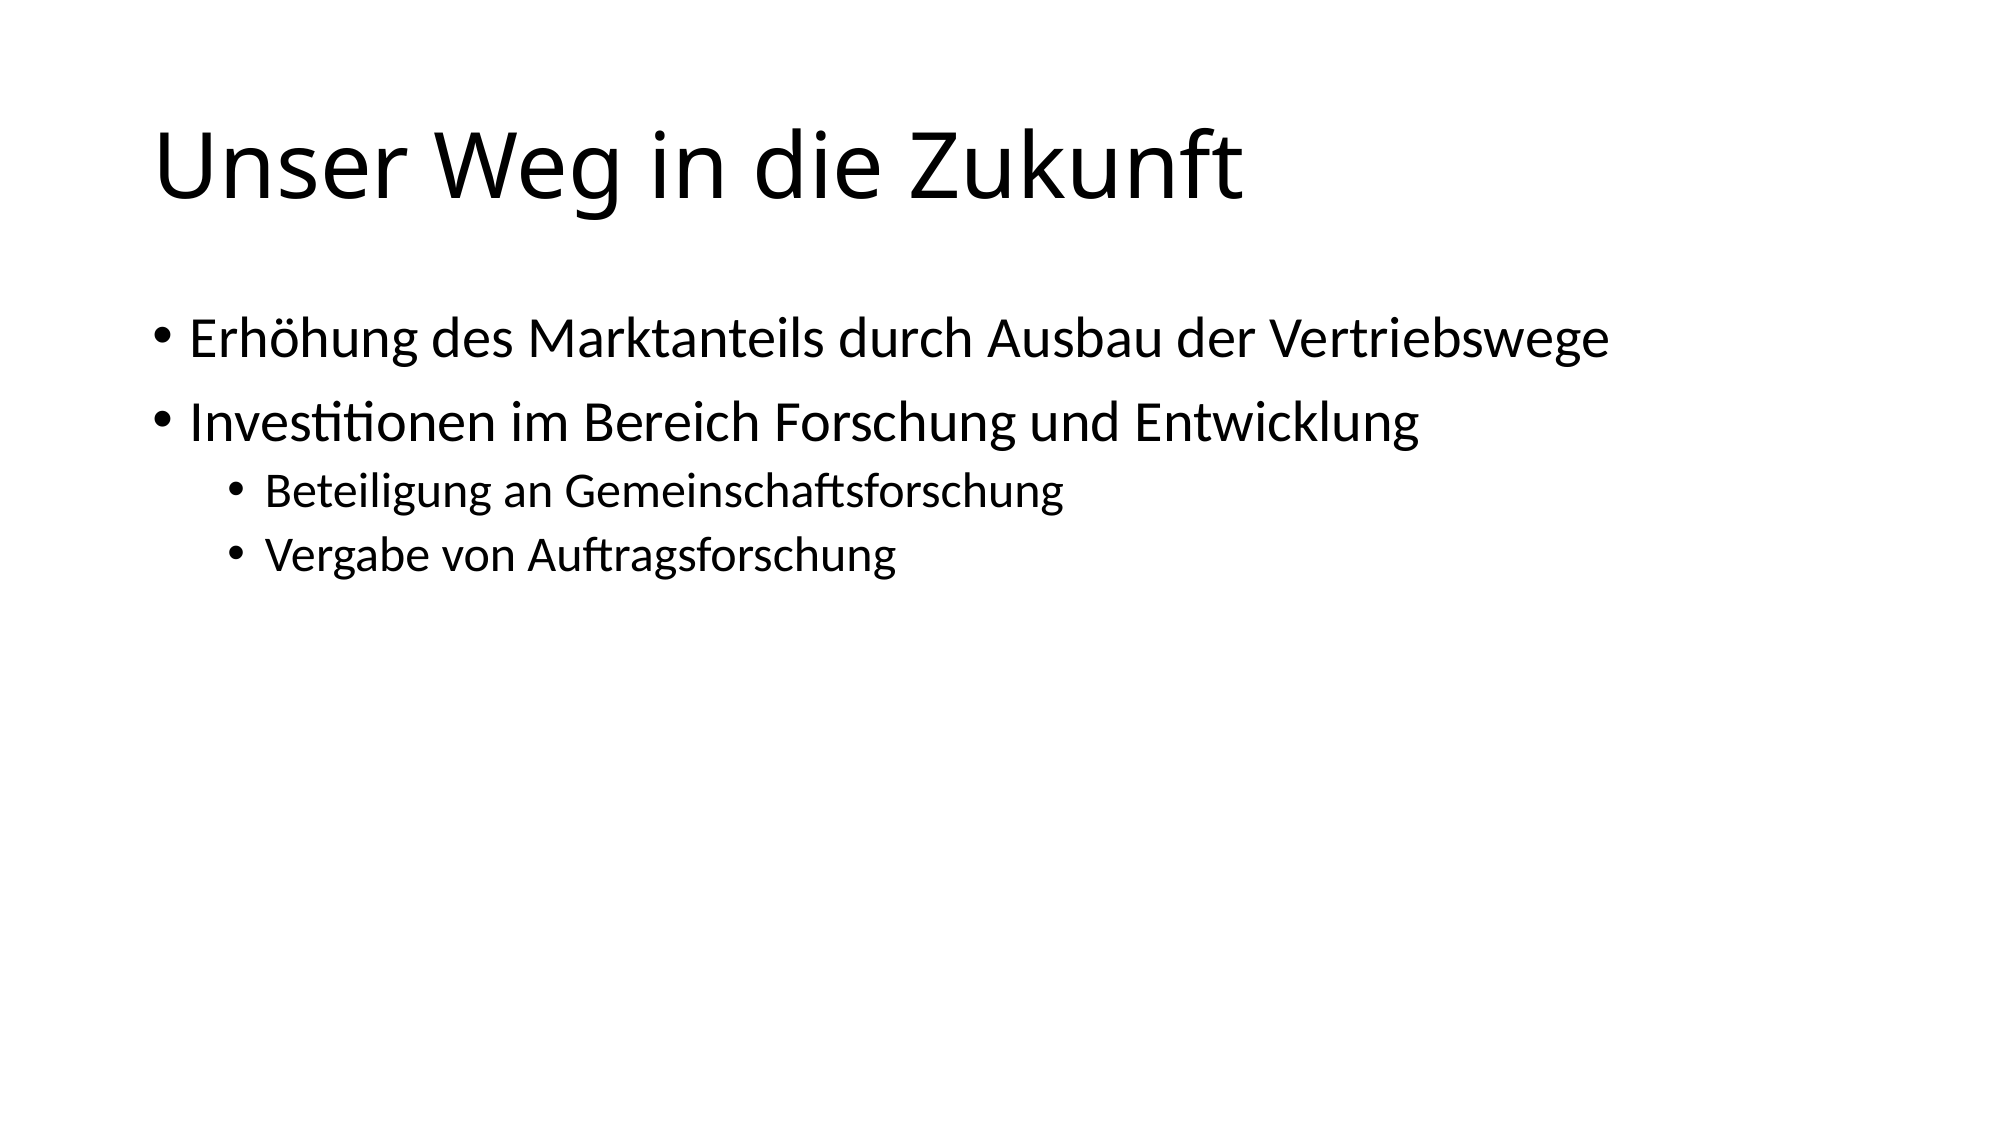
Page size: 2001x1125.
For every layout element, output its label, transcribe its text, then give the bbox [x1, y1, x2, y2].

title Unser Weg in die Zukunft [137, 59, 1863, 278]
list Erhöhung des Marktanteils durch Ausbau der Vertriebswege Investitionen im Bereich Forschung und Entwicklung Beteiligung an Gemeinschaftsforschung Vergabe von Auftragsforschung [137, 299, 1863, 1014]
